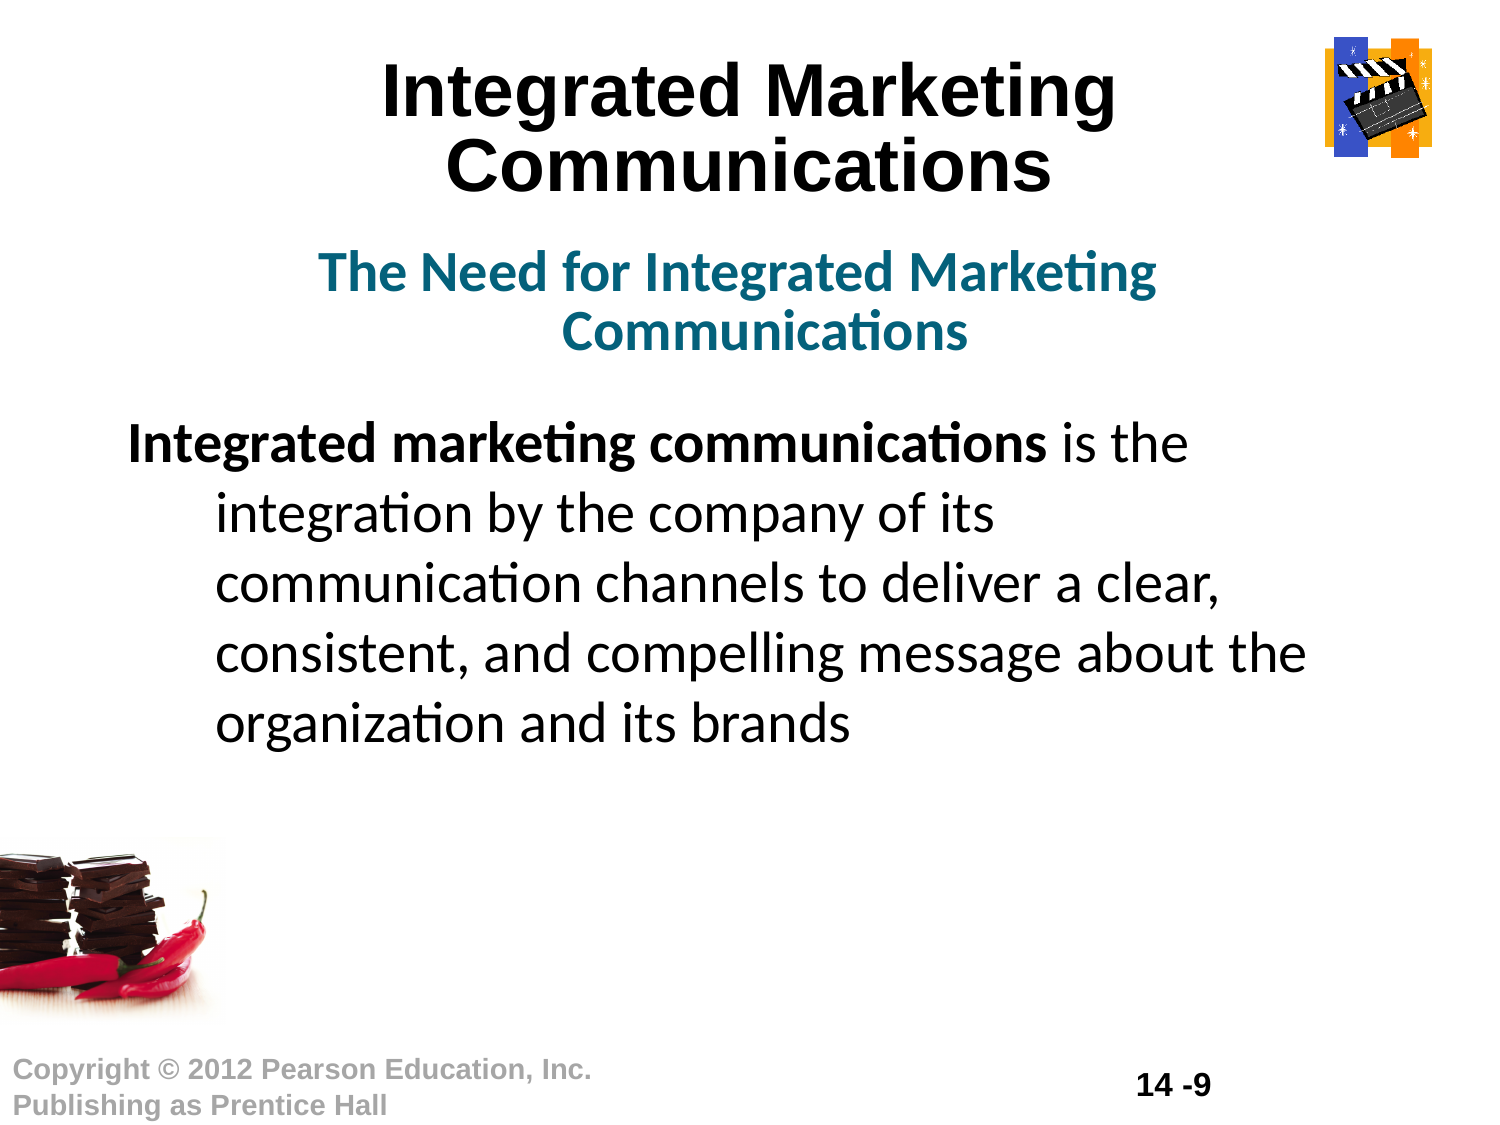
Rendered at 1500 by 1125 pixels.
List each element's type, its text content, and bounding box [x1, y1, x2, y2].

picture [0, 837, 226, 1025]
title Integrated Marketing Communications [112, 37, 1388, 226]
picture [1324, 37, 1432, 159]
list The Need for Integrated Marketing Communications [149, 237, 1326, 301]
list Integrated marketing communications is the integration by the company of its communication channels to deliver a clear, consistent, and compelling message about the organization and its brands [112, 324, 1388, 1001]
